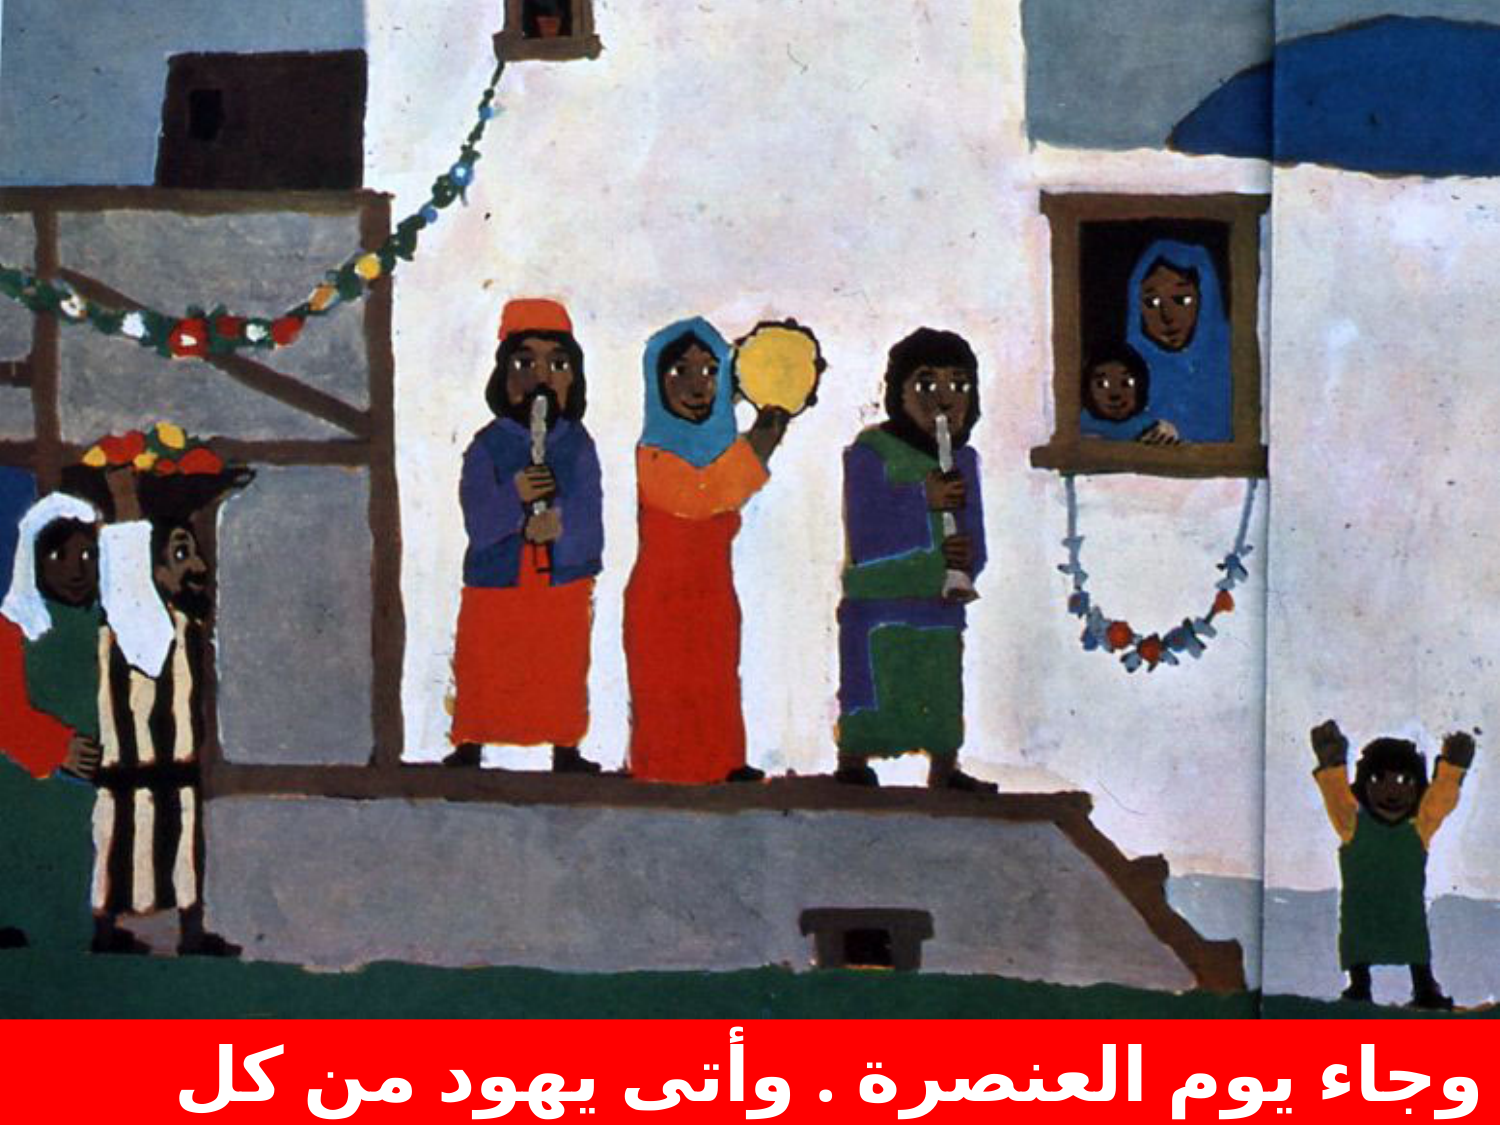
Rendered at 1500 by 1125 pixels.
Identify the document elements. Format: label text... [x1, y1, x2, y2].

text_box وجاء يوم العنصرة . وأتى يهود من كل بلدان العالم الى هناك. [0, 1026, 1500, 1125]
picture [0, 0, 1500, 1020]
